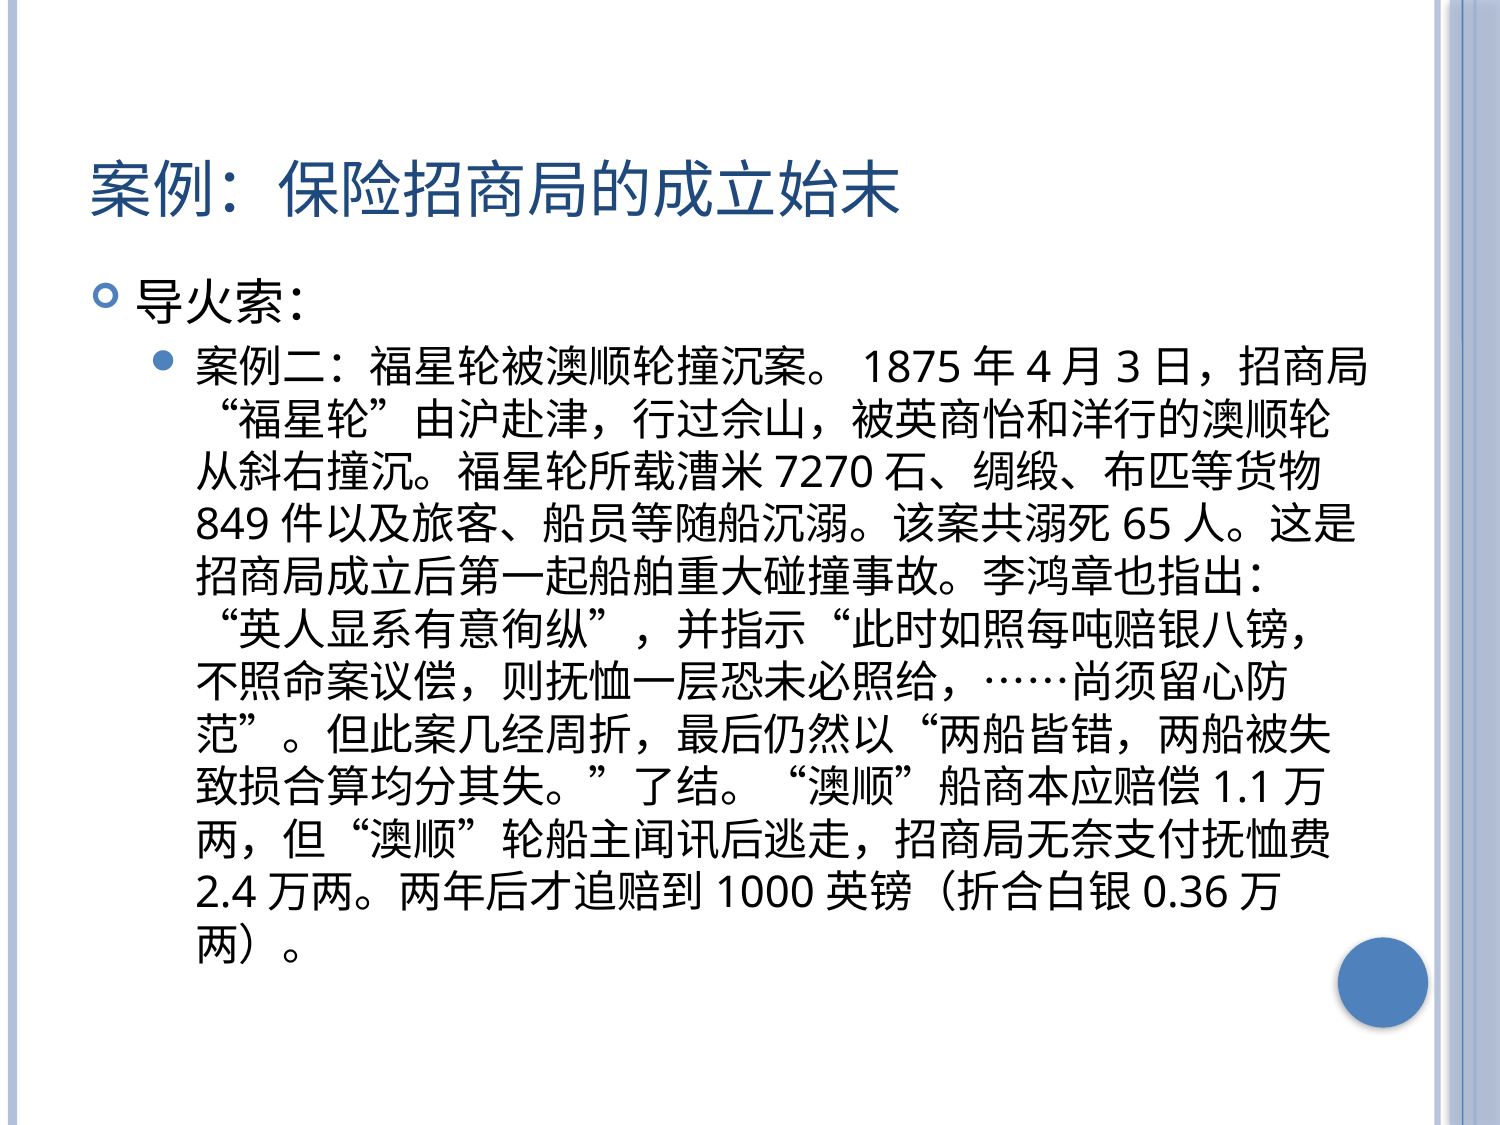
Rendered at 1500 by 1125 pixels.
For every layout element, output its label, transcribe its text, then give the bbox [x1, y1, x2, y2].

title 案例：保险招商局的成立始末 [75, 45, 1300, 233]
list 导火索： 案例二：福星轮被澳顺轮撞沉案。1875年4月3日，招商局“福星轮”由沪赴津，行过佘山，被英商怡和洋行的澳顺轮从斜右撞沉。福星轮所载漕米7270石、绸缎、布匹等货物849件以及旅客、船员等随船沉溺。该案共溺死65人。这是招商局成立后第一起船舶重大碰撞事故。李鸿章也指出：“英人显系有意徇纵”，并指示“此时如照每吨赔银八镑，不照命案议偿，则抚恤一层恐未必照给，……尚须留心防范”。但此案几经周折，最后仍然以“两船皆错，两船被失致损合算均分其失。”了结。“澳顺”船商本应赔偿1.1万两，但“澳顺”轮船主闻讯后逃走，招商局无奈支付抚恤费2.4万两。两年后才追赔到1000英镑（折合白银0.36万两）。 [74, 262, 1389, 1063]
